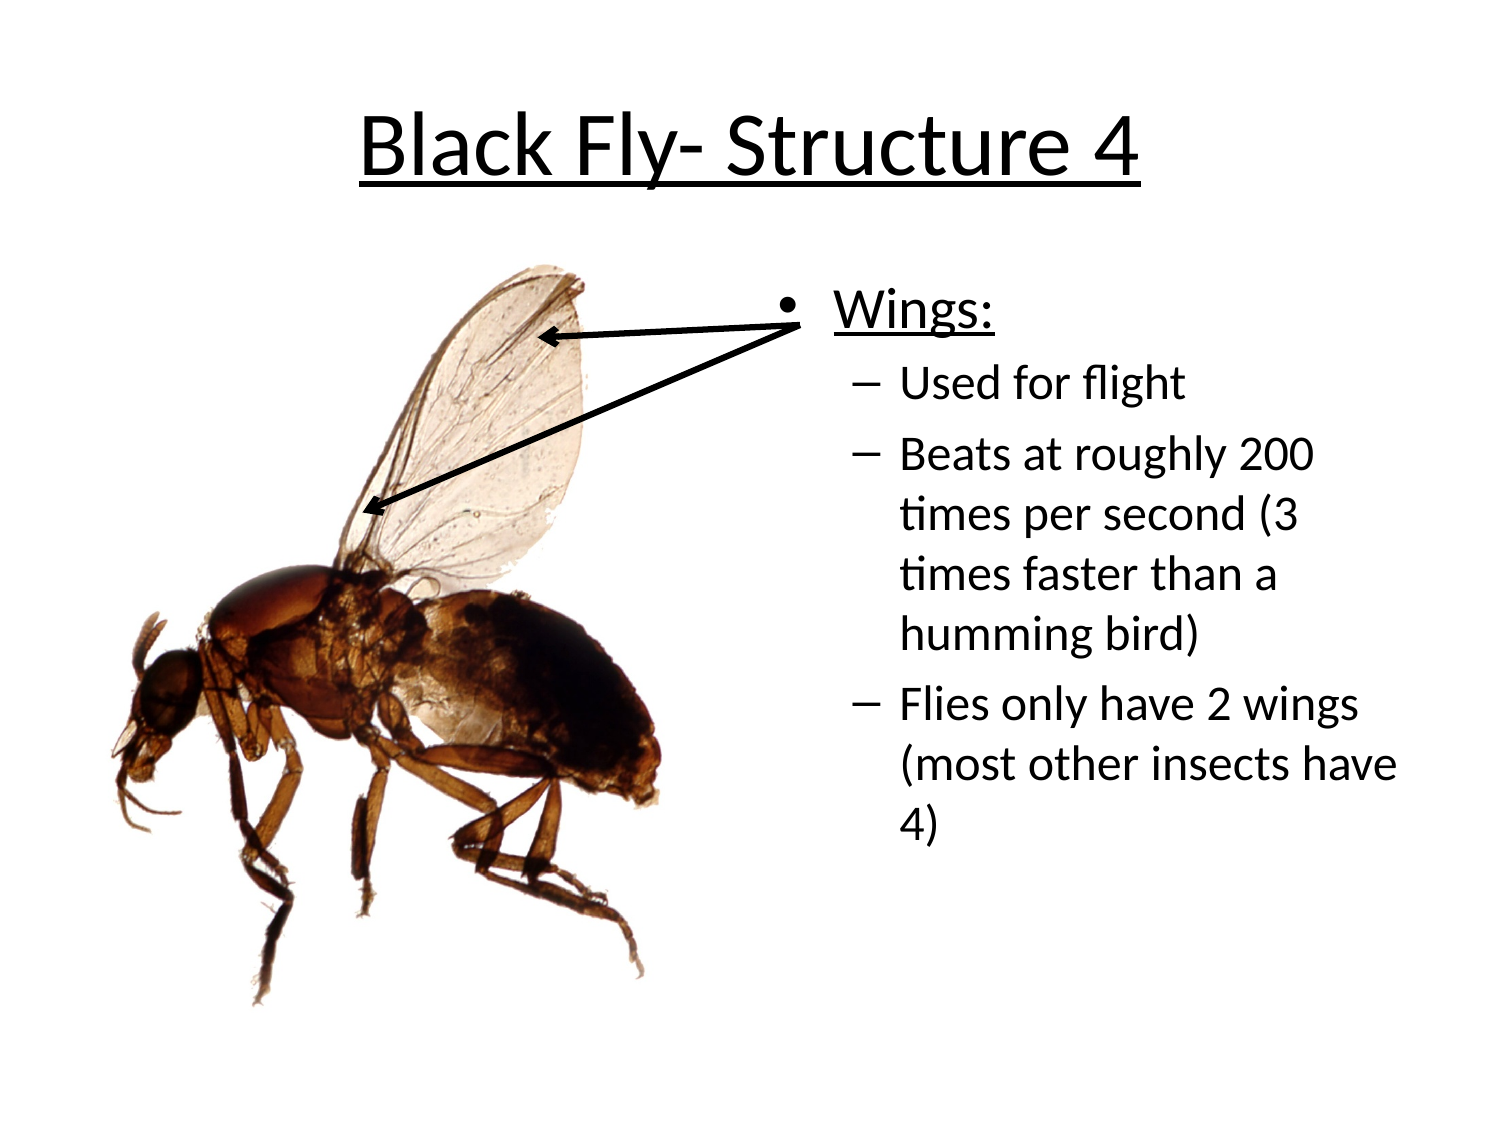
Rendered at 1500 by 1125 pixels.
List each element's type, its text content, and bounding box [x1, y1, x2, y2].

title Black Fly- Structure 4 [75, 45, 1425, 233]
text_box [362, 324, 801, 513]
picture [74, 249, 687, 1013]
list Wings: Used for flight Beats at roughly 200 times per second (3 times faster than a humming bird) Flies only have 2 wings (most other insects have 4) [762, 262, 1425, 1005]
